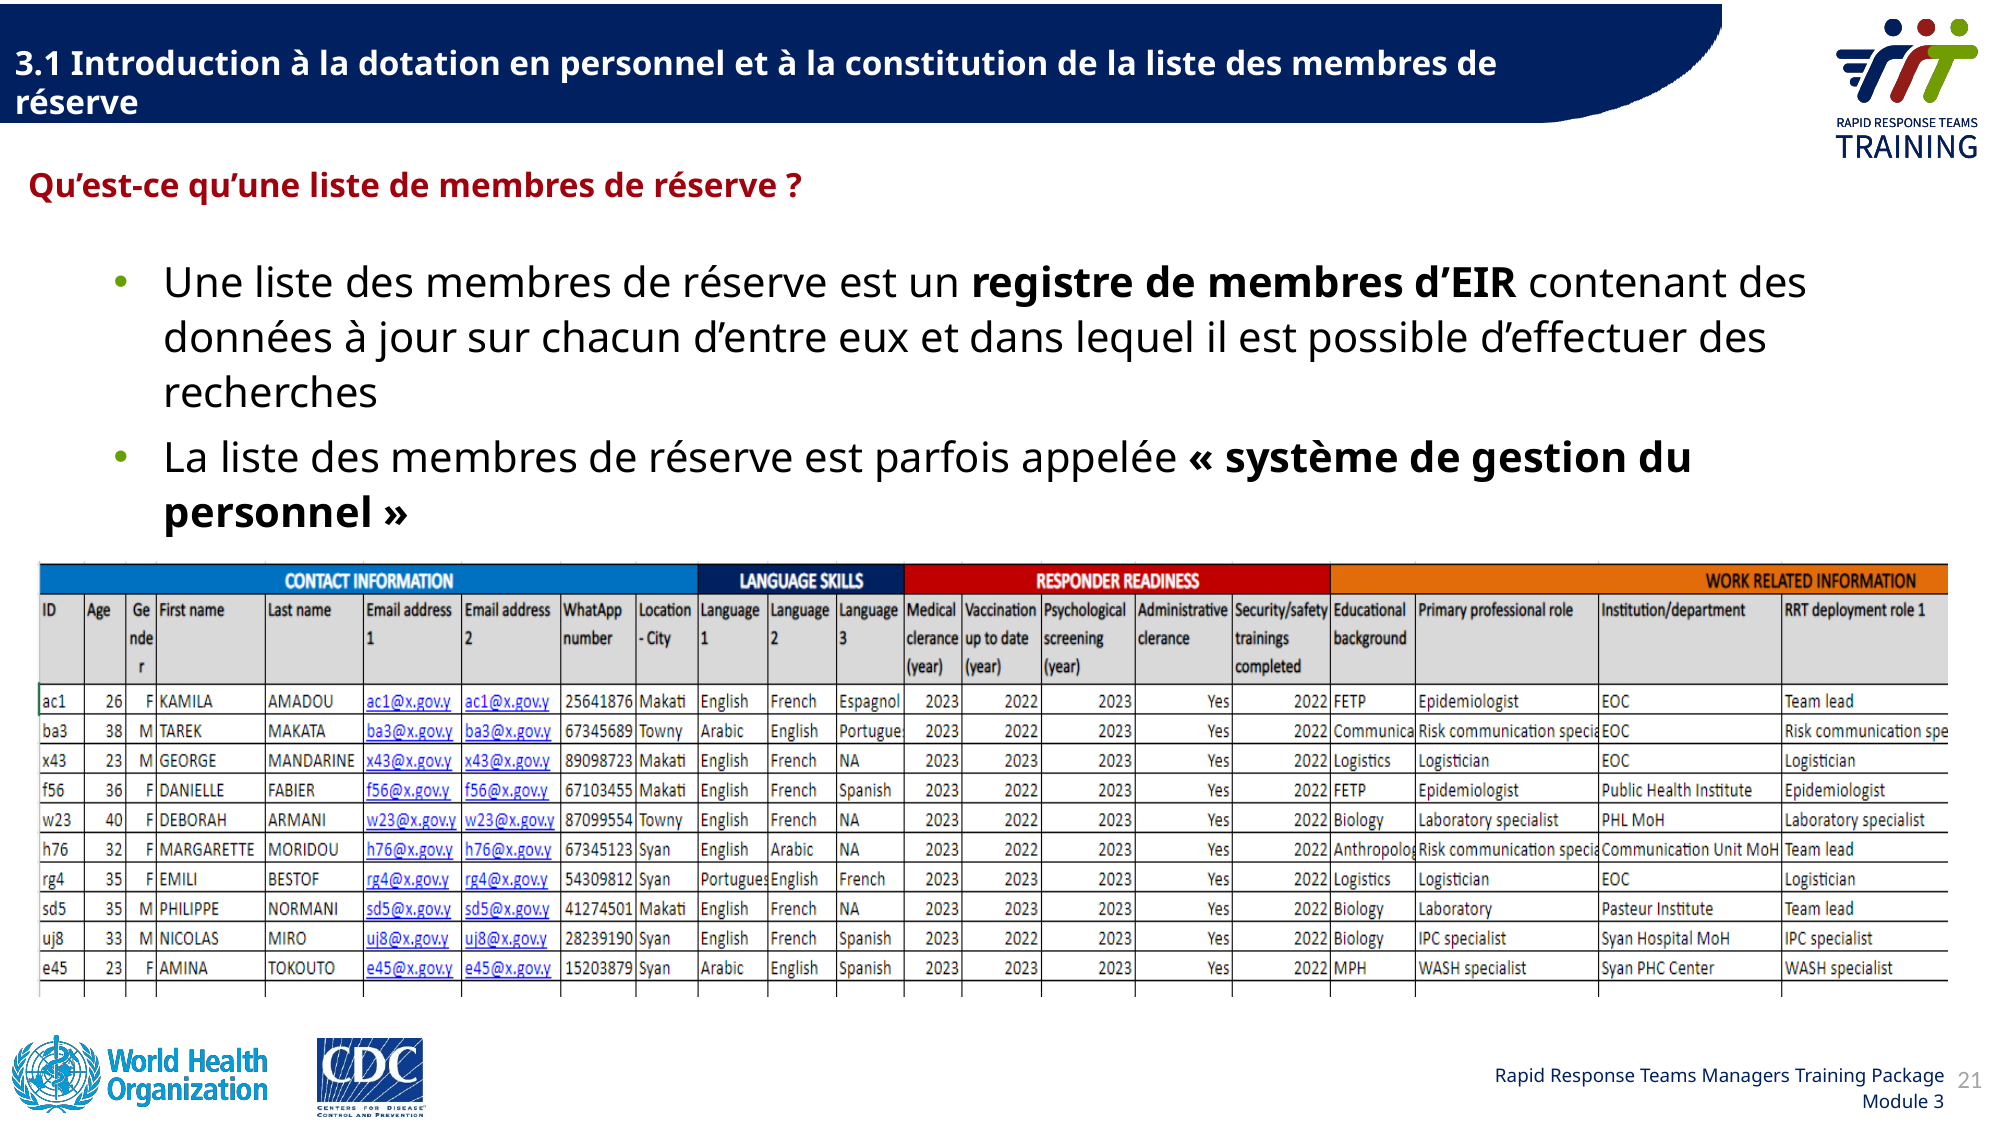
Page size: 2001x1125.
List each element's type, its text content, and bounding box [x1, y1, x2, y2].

picture [36, 1088, 78, 1105]
picture [30, 1083, 37, 1091]
picture [24, 1054, 36, 1087]
title Qu’est-ce qu’une liste de membres de réserve ? [24, 129, 1399, 282]
picture [71, 1053, 90, 1091]
picture [12, 1035, 54, 1068]
picture [34, 1054, 43, 1078]
picture [12, 1083, 48, 1113]
slide_number 21 [1924, 1056, 1998, 1107]
picture [46, 1056, 54, 1062]
picture [22, 1062, 26, 1077]
picture [0, 4, 1722, 123]
picture [50, 1108, 62, 1113]
picture [1835, 19, 1978, 167]
list Une liste des membres de réserve est un registre de membres d’EIR contenant des données à jour sur chacun d’entre eux et dans lequel il est possible d’effectuer des recherches La liste des membres de réserve est parfois appelée « système de gestion du personnel » [105, 242, 1822, 524]
picture [317, 1038, 426, 1117]
picture [59, 1035, 267, 1113]
text_box 3.1 Introduction à la dotation en personnel et à la constitution de la liste des membres de réserve [0, 34, 1556, 129]
picture [40, 1062, 47, 1070]
picture [37, 561, 1948, 997]
